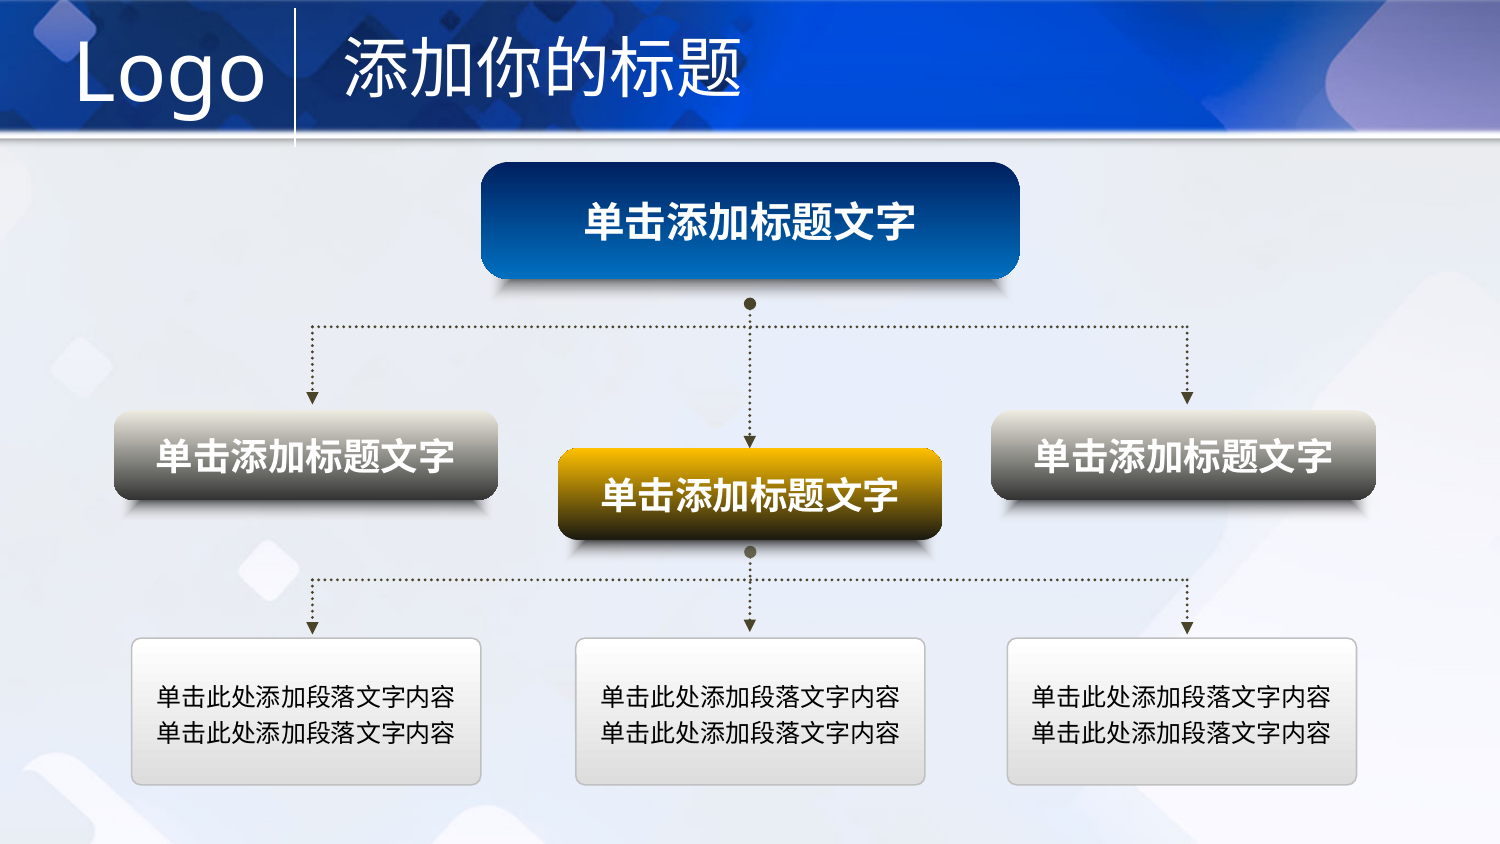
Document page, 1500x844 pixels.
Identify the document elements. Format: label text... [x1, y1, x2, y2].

text_box 单击添加标题文字 [480, 161, 1020, 280]
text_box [312, 326, 1188, 405]
text_box [486, 269, 1014, 304]
text_box [561, 532, 939, 564]
text_box [743, 297, 757, 310]
picture [0, 0, 1500, 844]
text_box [113, 409, 1377, 523]
text_box 单击添加标题文字 [560, 530, 940, 541]
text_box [312, 579, 1188, 635]
text_box Logo [57, 10, 283, 126]
text_box 添加你的标题 [328, 18, 1199, 114]
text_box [131, 637, 1357, 785]
